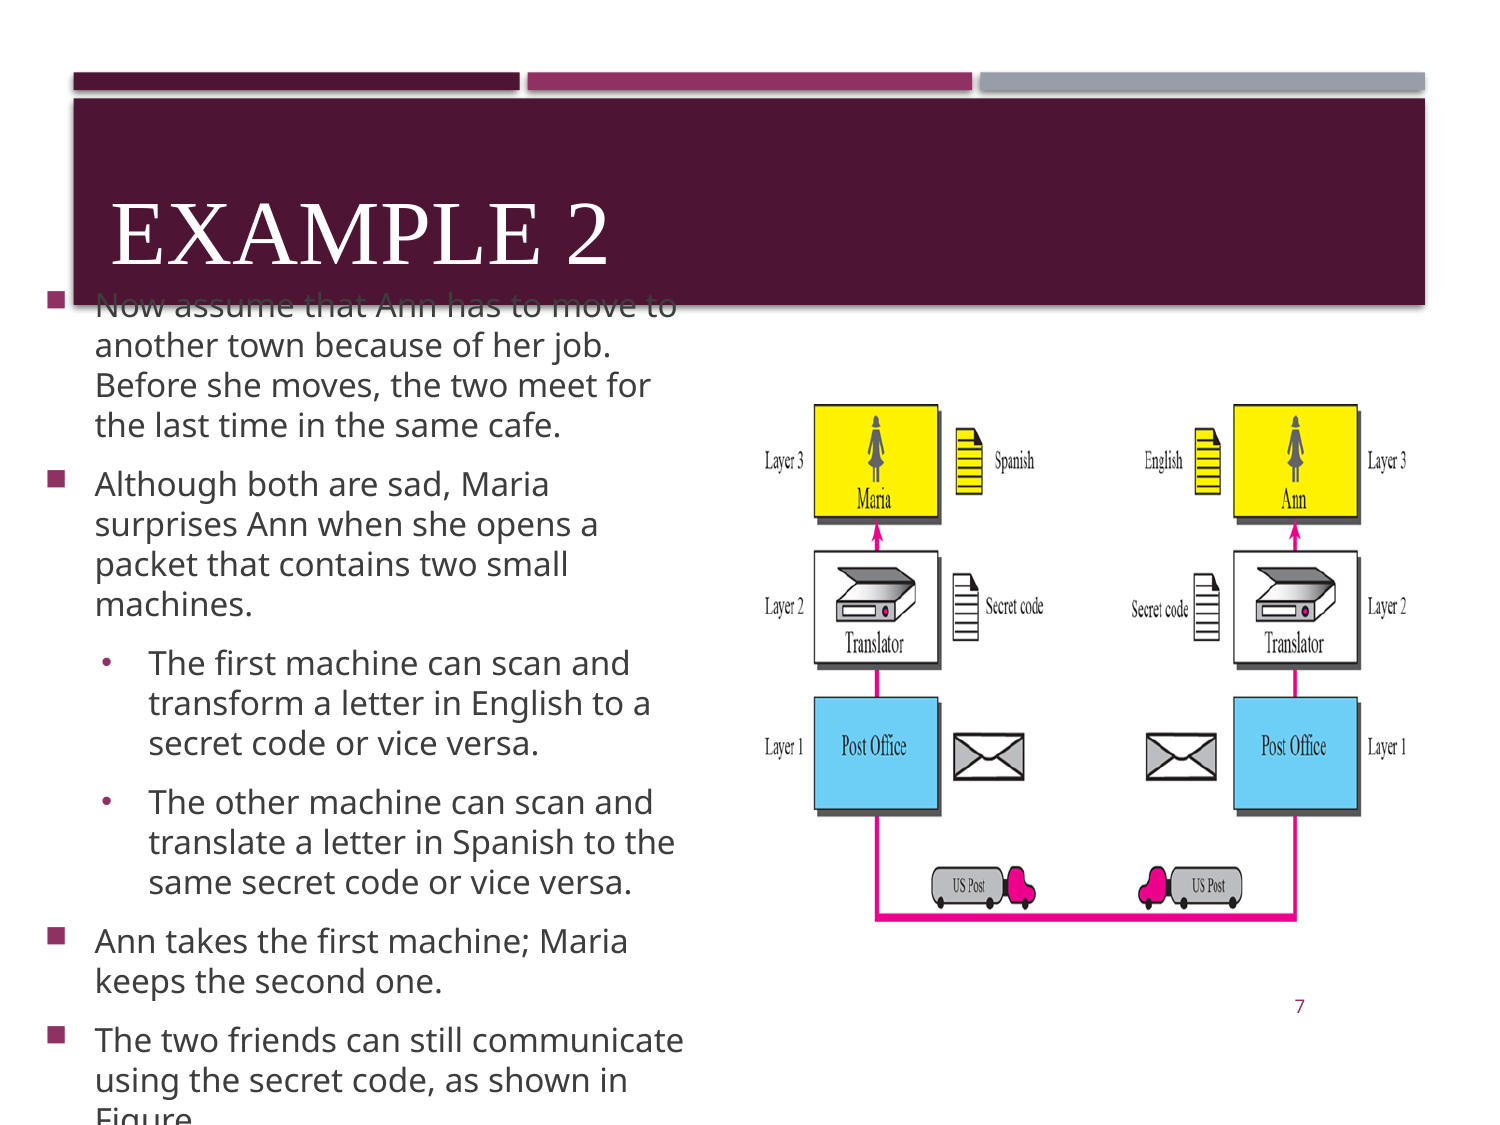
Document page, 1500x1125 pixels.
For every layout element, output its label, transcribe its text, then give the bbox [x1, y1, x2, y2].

title Example 2 [95, 112, 1406, 291]
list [764, 404, 1407, 923]
slide_number 7 [1279, 977, 1406, 1037]
list Now assume that Ann has to move to another town because of her job. Before she moves, the two meet for the last time in the same cafe. Although both are sad, Maria surprises Ann when she opens a packet that contains two small machines. The first machine can scan and transform a letter in English to a secret code or vice versa. The other machine can scan and translate a letter in Spanish to the same secret code or vice versa. Ann takes the first machine; Maria keeps the second one. The two friends can still communicate using the secret code, as shown in Figure. [29, 400, 715, 1125]
